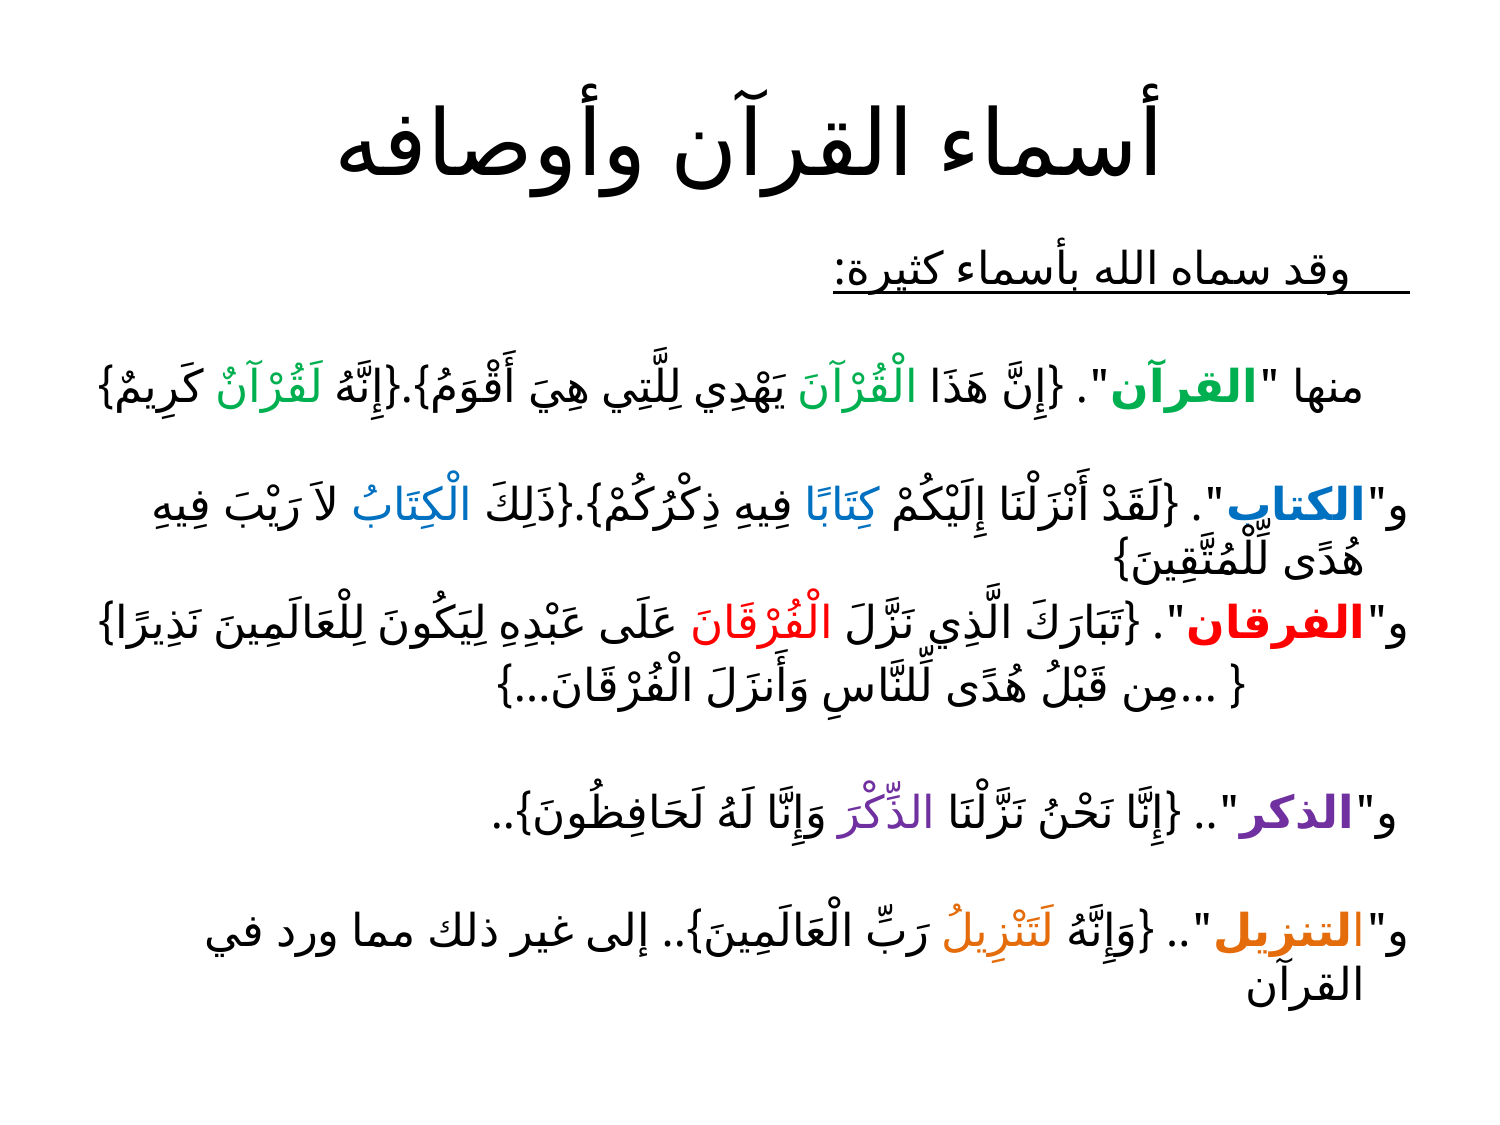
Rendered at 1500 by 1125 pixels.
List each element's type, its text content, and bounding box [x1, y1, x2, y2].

list وقد سماه الله بأسماء كثيرة: منها "القرآن". {إِنَّ هَذَا الْقُرْآنَ يَهْدِي لِلَّتِي هِيَ أَقْوَمُ}.{إِنَّهُ لَقُرْآنٌ كَرِيمٌ} و"الكتاب". {لَقَدْ أَنْزَلْنَا إِلَيْكُمْ كِتَابًا فِيهِ ذِكْرُكُمْ}.{ذَلِكَ الْكِتَابُ لاَ رَيْبَ فِيهِ هُدًى لِّلْمُتَّقِينَ} و"الفرقان". {تَبَارَكَ الَّذِي نَزَّلَ الْفُرْقَانَ عَلَى عَبْدِهِ لِيَكُونَ لِلْعَالَمِينَ نَذِيرًا} { ...مِن قَبْلُ هُدًى لِّلنَّاسِ وَأَنزَلَ الْفُرْقَانَ...} و"الذكر".. {إِنَّا نَحْنُ نَزَّلْنَا الذِّكْرَ وَإِنَّا لَهُ لَحَافِظُونَ}.. و"التنزيل".. {وَإِنَّهُ لَتَنْزِيلُ رَبِّ الْعَالَمِينَ}.. إلى غير ذلك مما ورد في القرآن [75, 231, 1425, 1047]
title أسماء القرآن وأوصافه [75, 45, 1425, 231]
